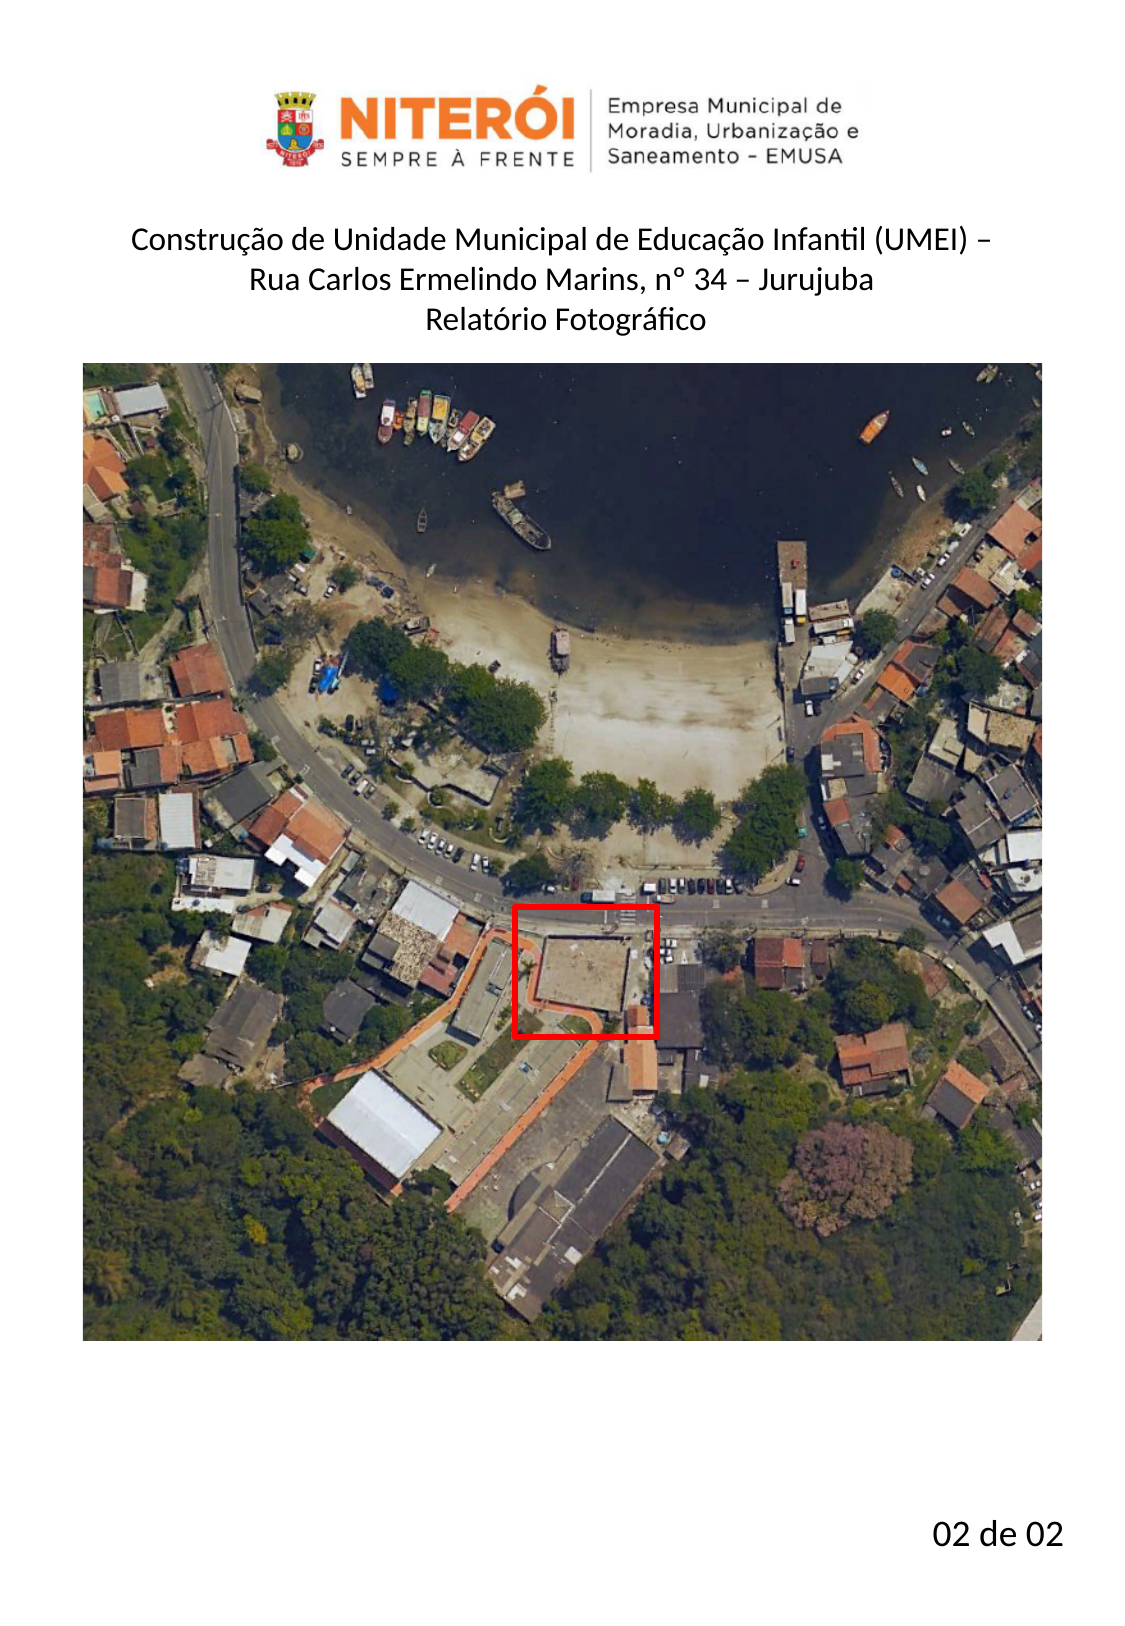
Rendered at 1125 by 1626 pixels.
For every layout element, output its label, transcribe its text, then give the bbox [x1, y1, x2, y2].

picture [256, 73, 869, 187]
text_box 02 de 02 [917, 1501, 1080, 1562]
text_box Construção de Unidade Municipal de Educação Infantil (UMEI) – Rua Carlos Ermelindo Marins, nº 34 – Jurujuba Relatório Fotográfico [54, 210, 1078, 385]
picture [82, 363, 1043, 1341]
